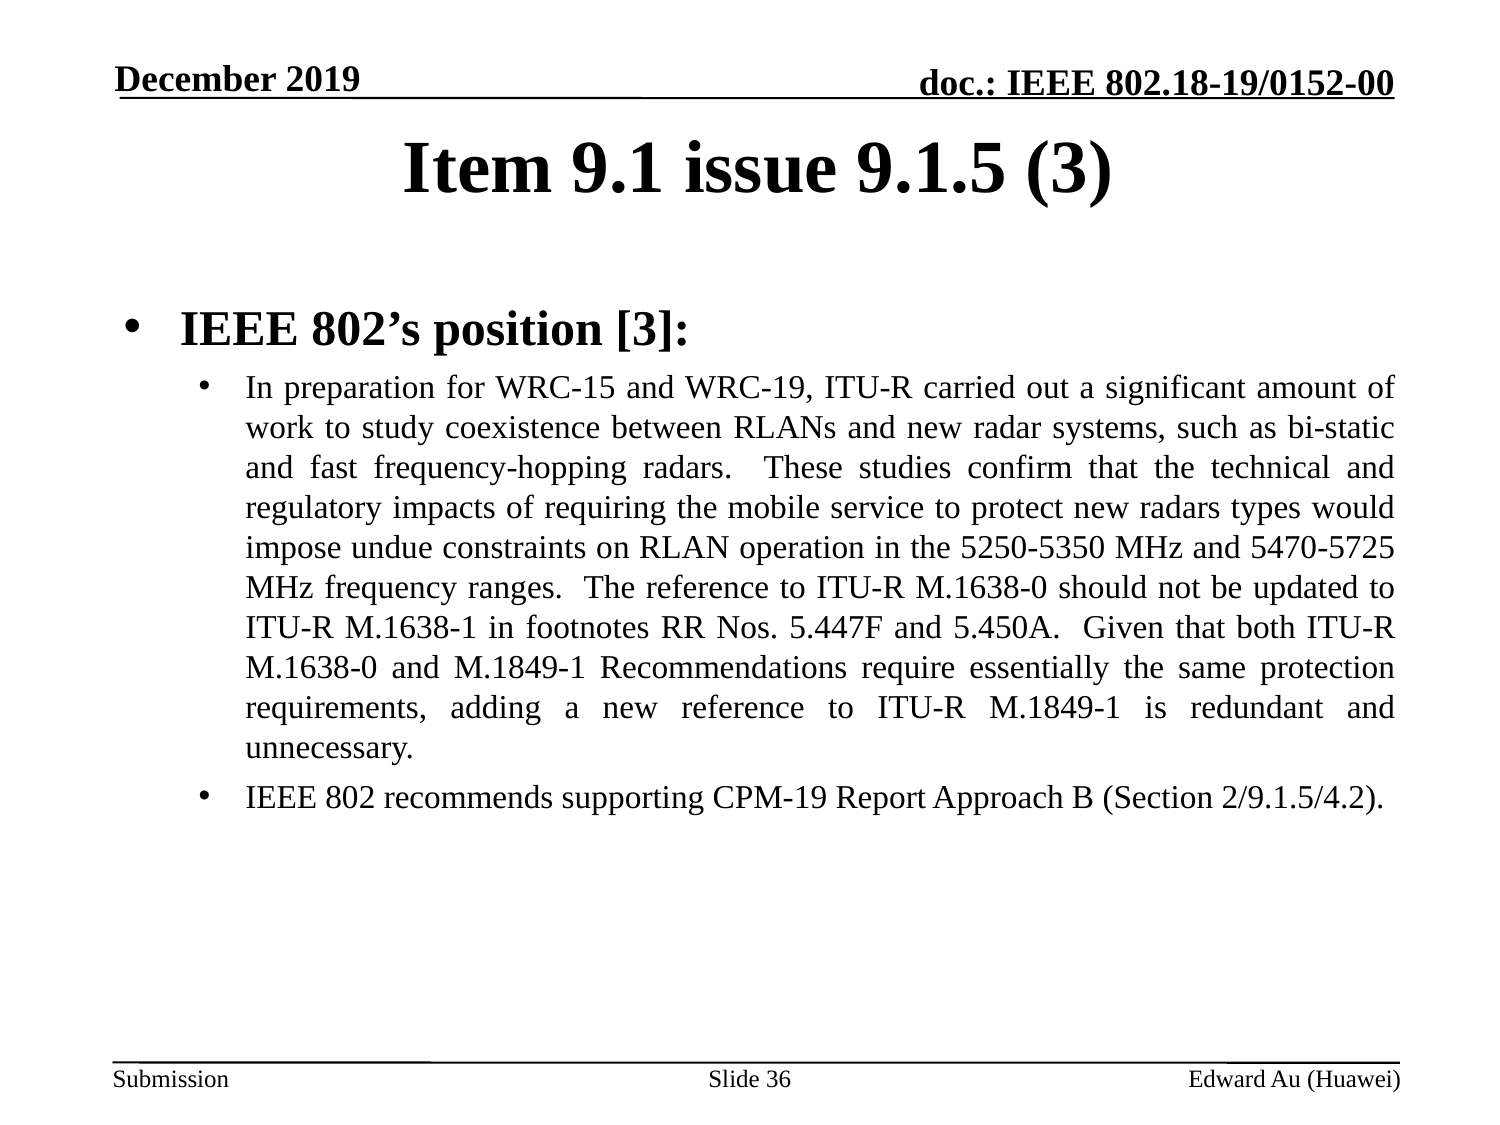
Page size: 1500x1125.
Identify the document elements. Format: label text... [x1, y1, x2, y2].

list IEEE 802’s position [3]: In preparation for WRC-15 and WRC-19, ITU-R carried out a significant amount of work to study coexistence between RLANs and new radar systems, such as bi-static and fast frequency-hopping radars. These studies confirm that the technical and regulatory impacts of requiring the mobile service to protect new radars types would impose undue constraints on RLAN operation in the 5250-5350 MHz and 5470-5725 MHz frequency ranges. The reference to ITU-R M.1638-0 should not be updated to ITU-R M.1638-1 in footnotes RR Nos. 5.447F and 5.450A. Given that both ITU-R M.1638-0 and M.1849-1 Recommendations require essentially the same protection requirements, adding a new reference to ITU-R M.1849-1 is redundant and unnecessary. IEEE 802 recommends supporting CPM-19 Report Approach B (Section 2/9.1.5/4.2). [108, 287, 1413, 951]
footer Edward Au (Huawei) [902, 1061, 1402, 1093]
title Item 9.1 issue 9.1.5 (3) [120, 99, 1396, 226]
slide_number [114, 54, 493, 100]
slide_number Slide 36 [699, 1061, 800, 1123]
